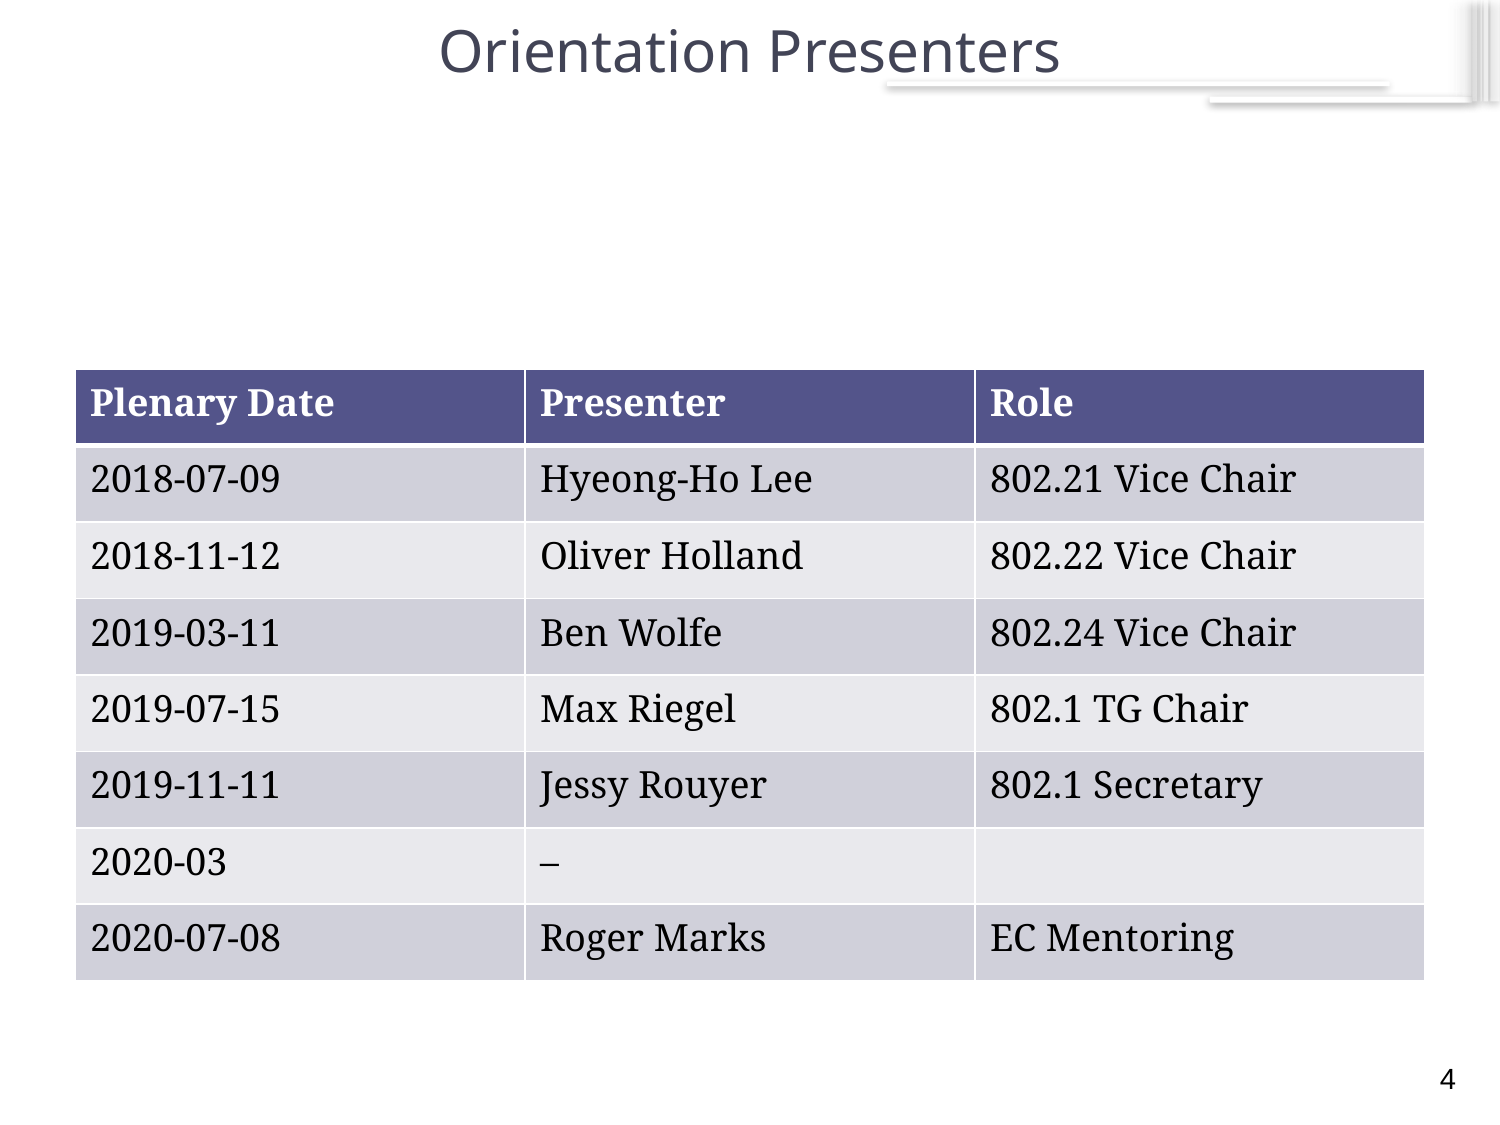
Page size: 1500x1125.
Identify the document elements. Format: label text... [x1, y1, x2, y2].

table_cell 2019-03-11 [76, 599, 524, 674]
table_header Role [976, 370, 1424, 443]
table_cell 2020-03 [76, 829, 524, 903]
table_cell EC Mentoring [976, 905, 1424, 980]
table_cell Max Riegel [526, 676, 974, 751]
table_cell 802.21 Vice Chair [976, 448, 1424, 521]
title Orientation Presenters [75, 7, 1425, 126]
table_header Presenter [526, 370, 974, 443]
table_cell [976, 829, 1424, 903]
table_cell 802.24 Vice Chair [976, 599, 1424, 674]
table_cell 2018-07-09 [76, 448, 524, 521]
table_cell Jessy Rouyer [526, 752, 974, 827]
table_cell 802.1 Secretary [976, 752, 1424, 827]
table_cell 802.22 Vice Chair [976, 523, 1424, 598]
table_cell 802.1 TG Chair [976, 676, 1424, 751]
table_cell 2019-07-15 [76, 676, 524, 751]
table_cell 2020-07-08 [76, 905, 524, 980]
table_cell 2019-11-11 [76, 752, 524, 827]
table_cell Hyeong-Ho Lee [526, 448, 974, 521]
table_cell – [526, 829, 974, 903]
table_header Plenary Date [76, 370, 524, 443]
table_cell Oliver Holland [526, 523, 974, 598]
table_cell Roger Marks [526, 905, 974, 980]
table_cell Ben Wolfe [526, 599, 974, 674]
table_cell 2018-11-12 [76, 523, 524, 598]
